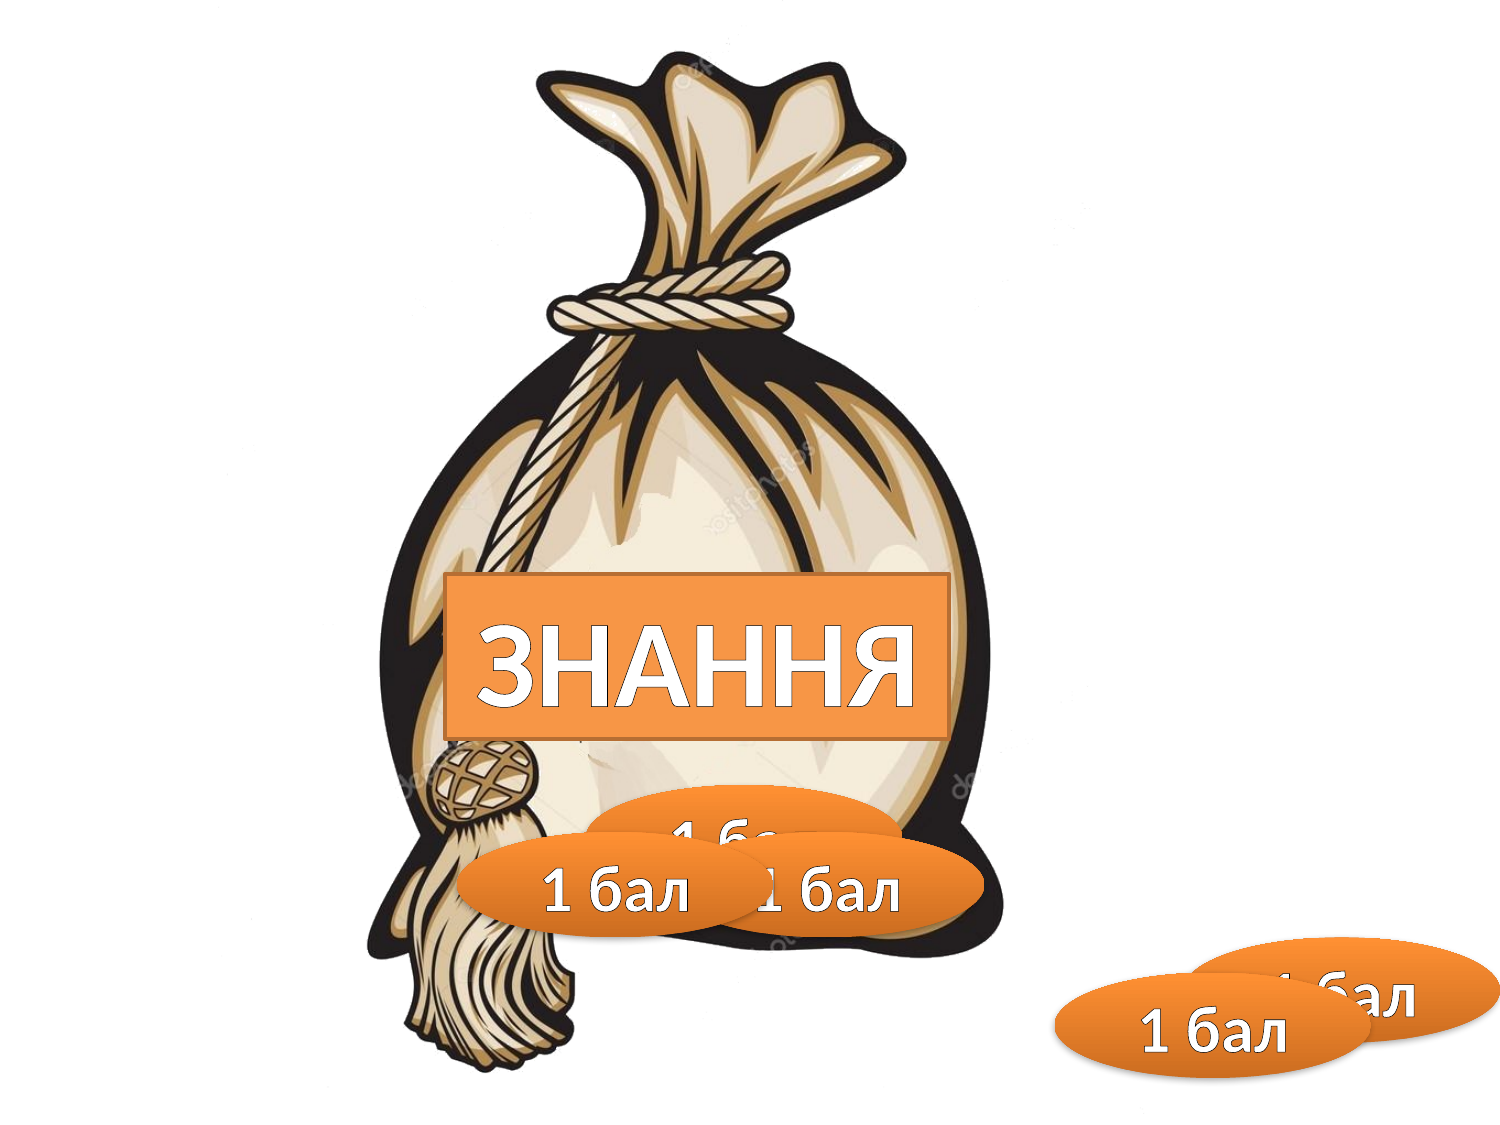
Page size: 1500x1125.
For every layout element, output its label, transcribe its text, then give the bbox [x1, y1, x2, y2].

text_box 1 бал [1155, 972, 1372, 1079]
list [218, 0, 1152, 1125]
text_box 1 бал [1194, 937, 1500, 1042]
